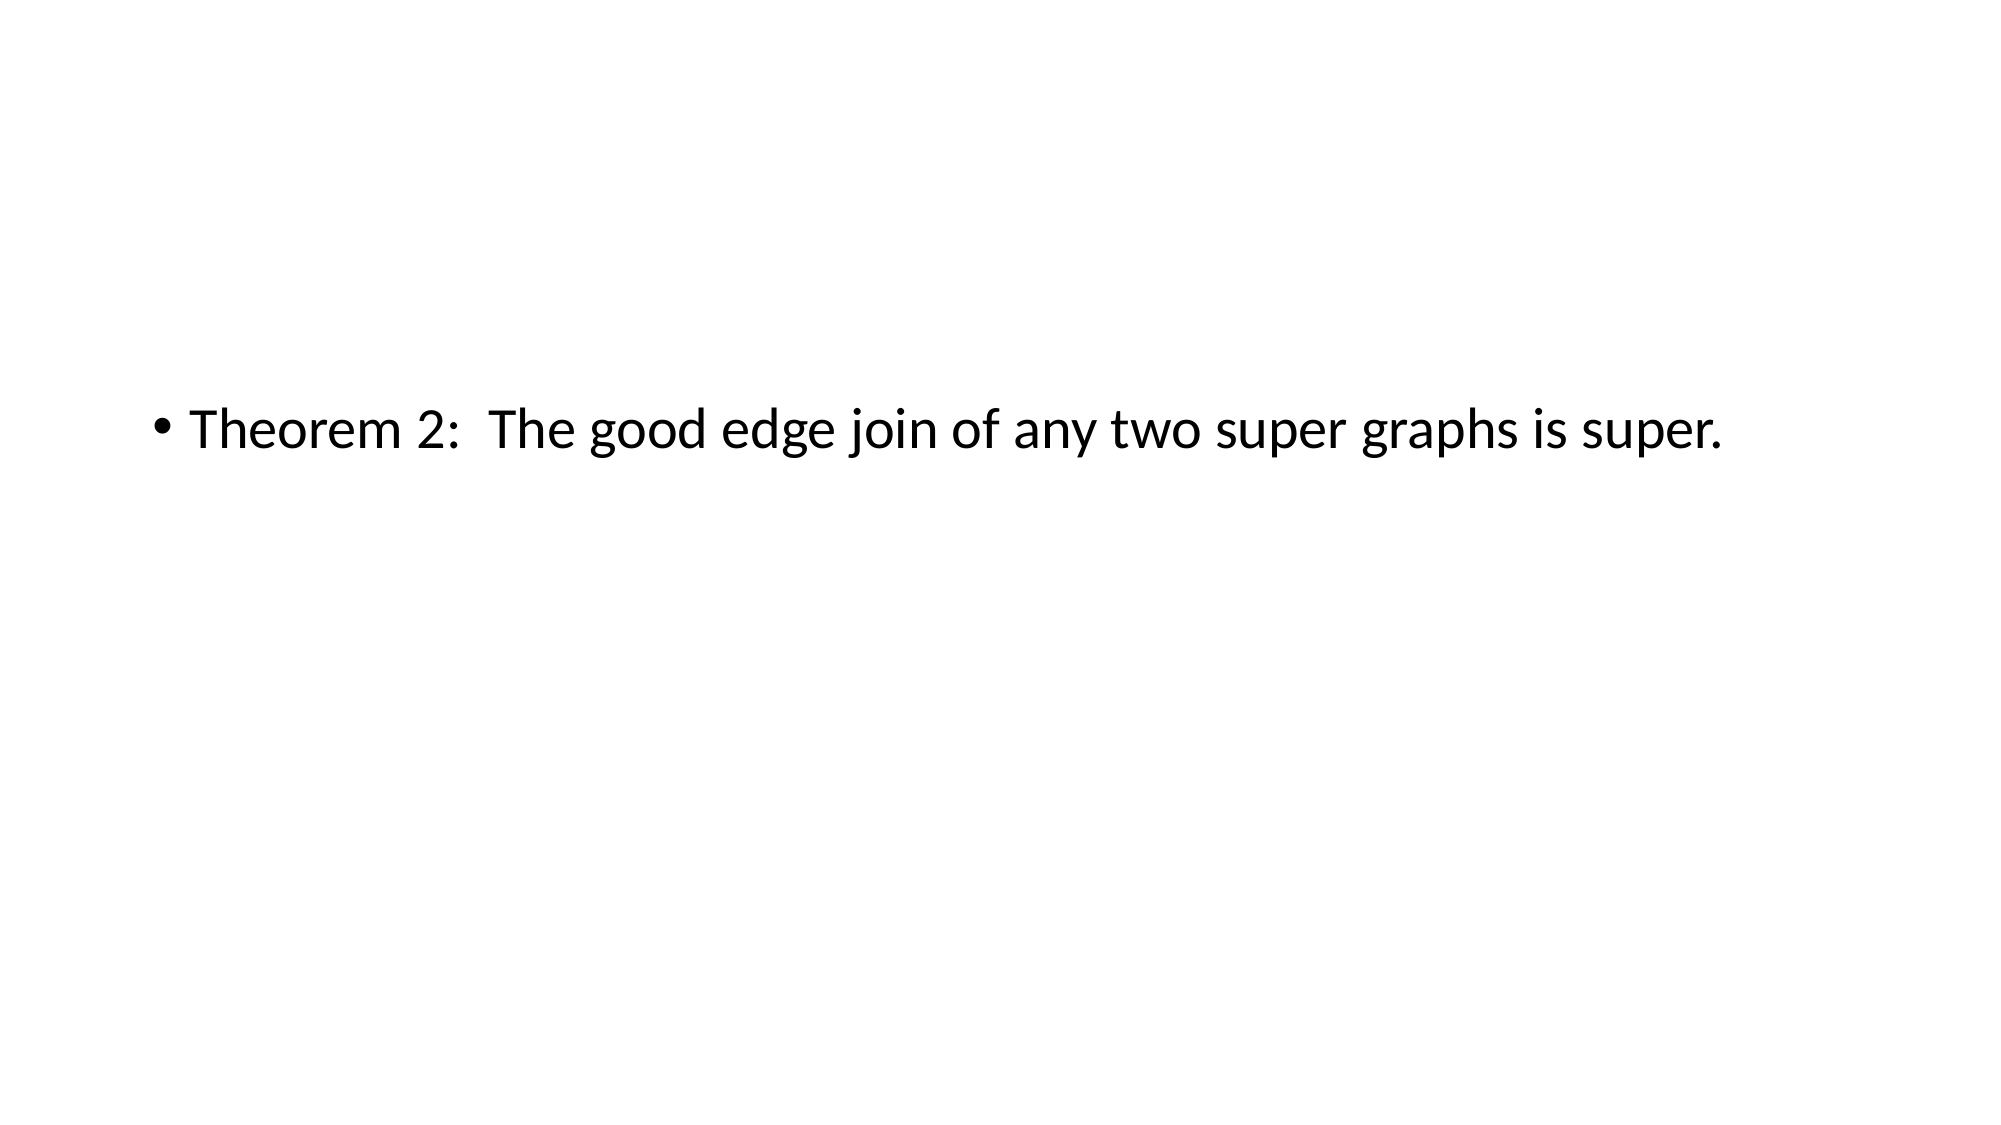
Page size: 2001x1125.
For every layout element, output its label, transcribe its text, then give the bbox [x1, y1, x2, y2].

list Theorem 2: The good edge join of any two super graphs is super. [137, 299, 1863, 596]
